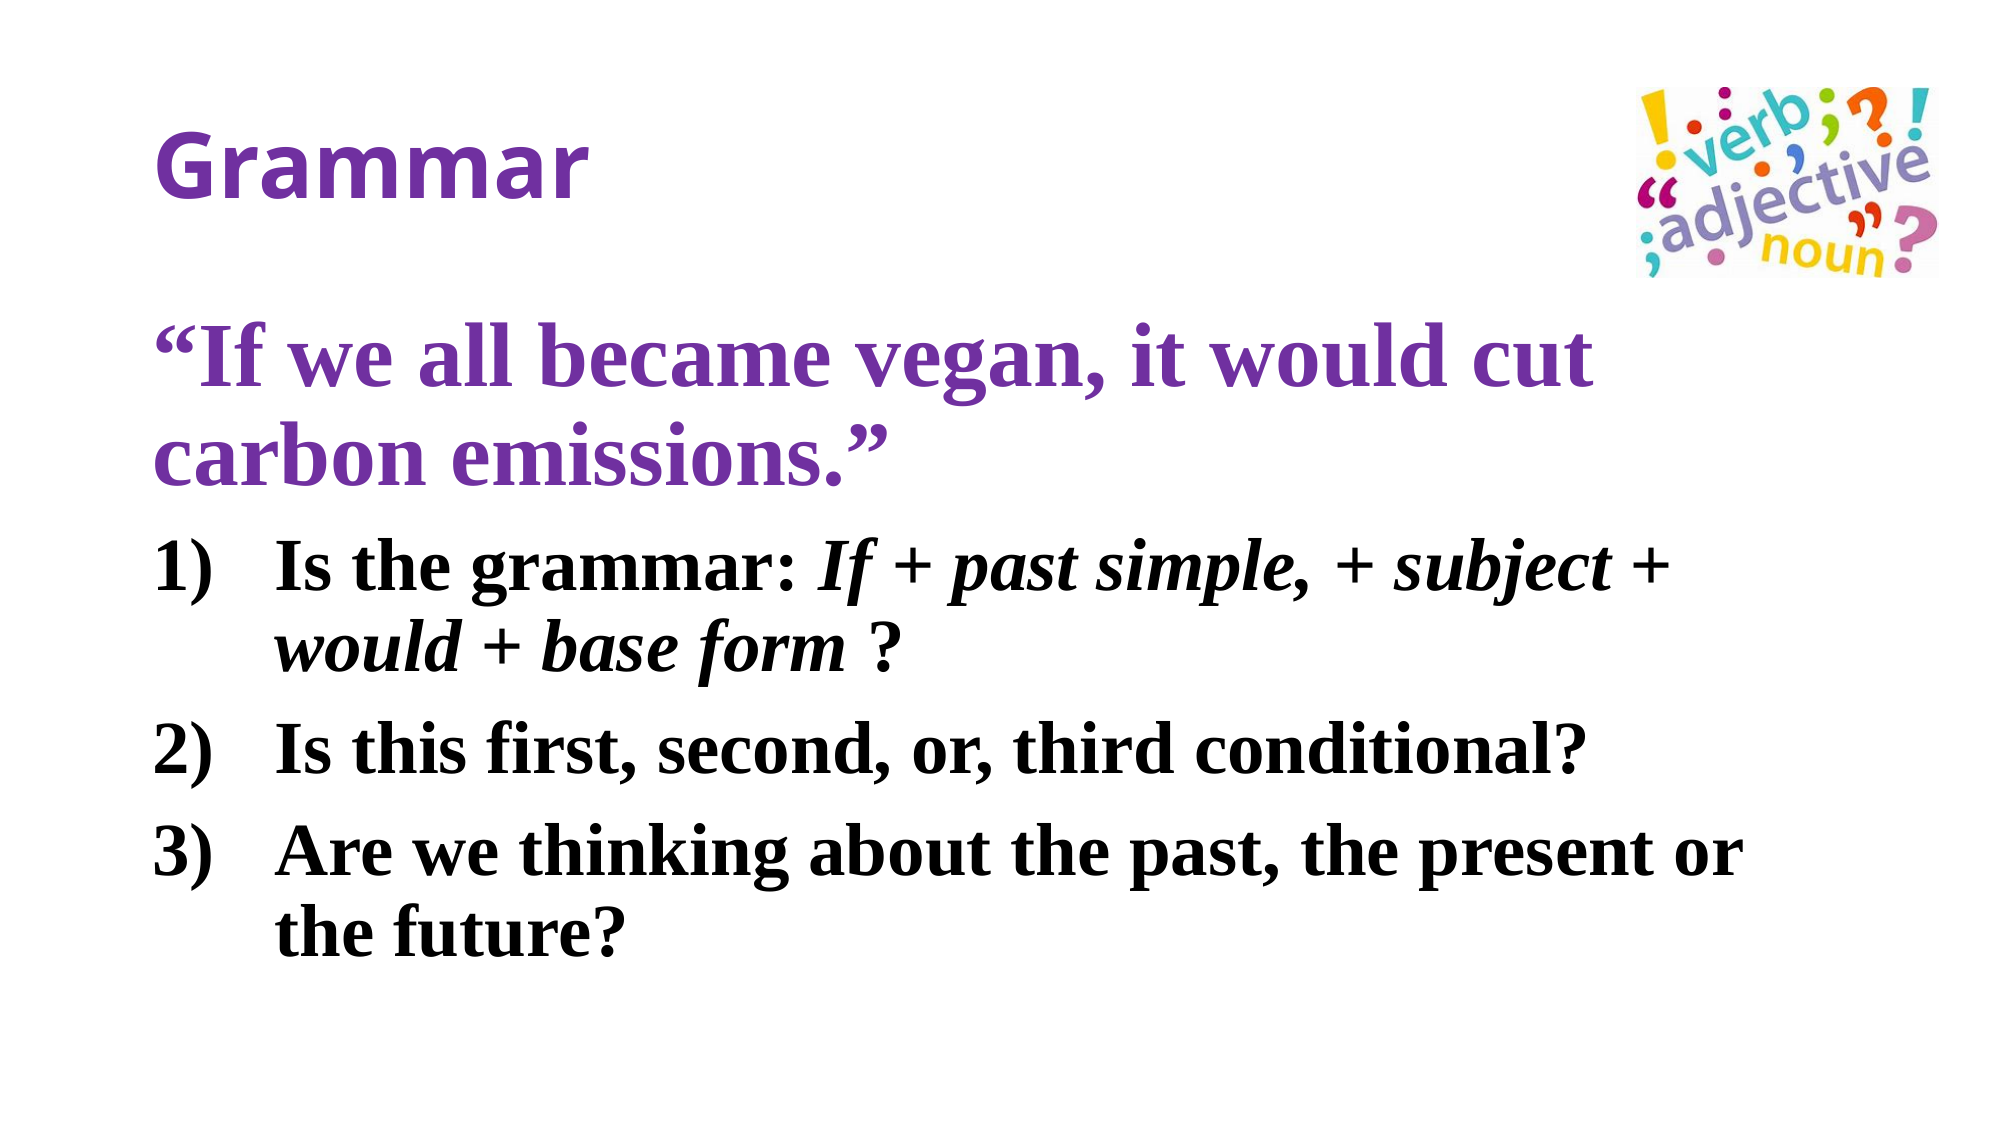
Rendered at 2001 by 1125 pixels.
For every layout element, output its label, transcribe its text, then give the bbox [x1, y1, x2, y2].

title Grammar [137, 59, 1863, 278]
picture [1636, 87, 1939, 278]
list “If we all became vegan, it would cut carbon emissions.” Is the grammar: If + past simple, + subject + would + base form ? Is this first, second, or, third conditional? Are we thinking about the past, the present or the future? [137, 299, 1863, 1014]
